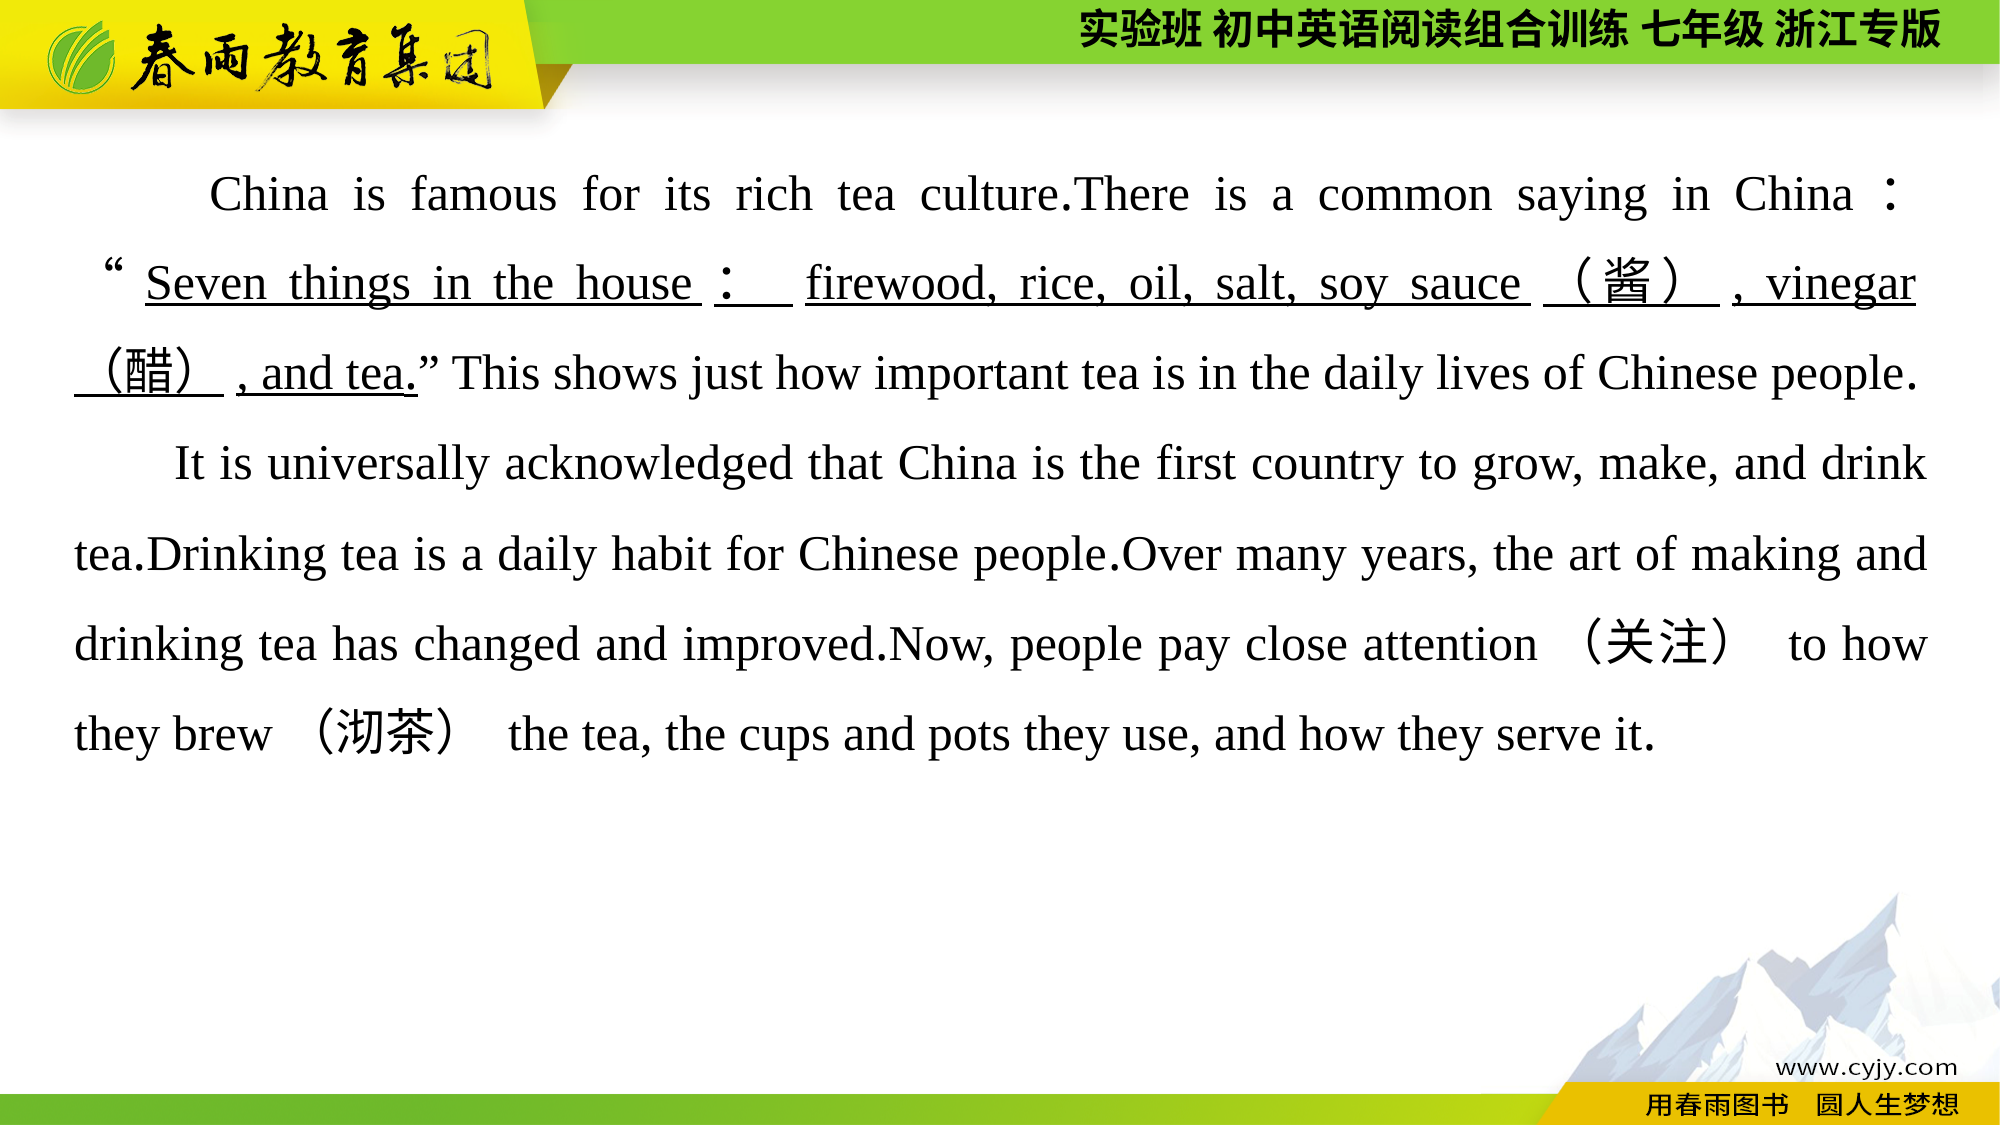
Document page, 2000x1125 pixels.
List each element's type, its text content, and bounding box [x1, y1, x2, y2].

list China is famous for its rich tea culture.There is a common saying in China： “Seven things in the house： firewood, rice, oil, salt, soy sauce（酱）, vinegar（醋）, and tea.” This shows just how important tea is in the daily lives of Chinese people. It is universally acknowledged that China is the first country to grow, make, and drink tea.Drinking tea is a daily habit for Chinese people.Over many years, the art of making and drinking tea has changed and improved.Now, people pay close attention（关注） to how they brew（沏茶） the tea, the cups and pots they use, and how they serve it. [59, 122, 1944, 763]
picture [0, 0, 2000, 1125]
